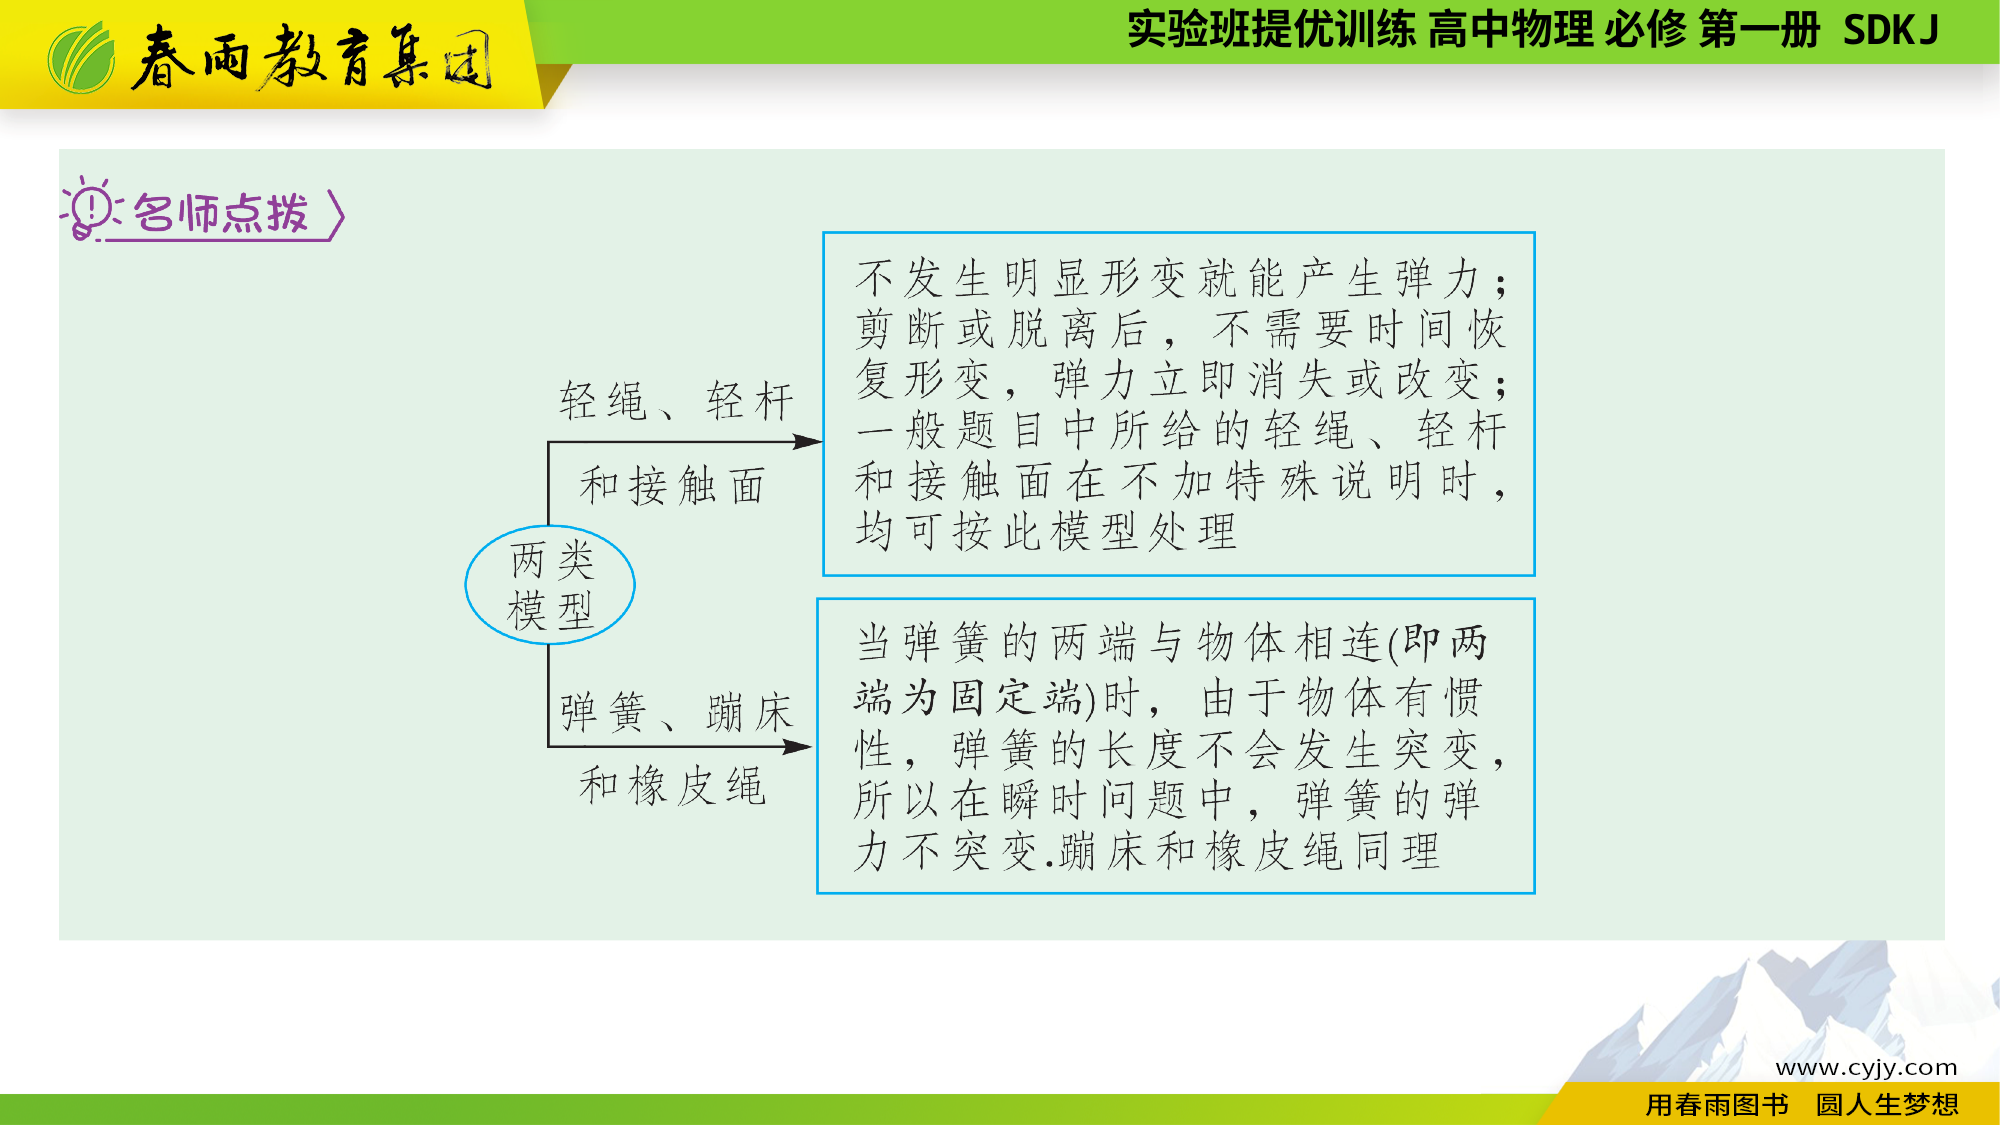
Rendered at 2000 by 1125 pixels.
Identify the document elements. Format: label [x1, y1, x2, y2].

text_box [59, 149, 1945, 941]
picture [0, 0, 2000, 1125]
